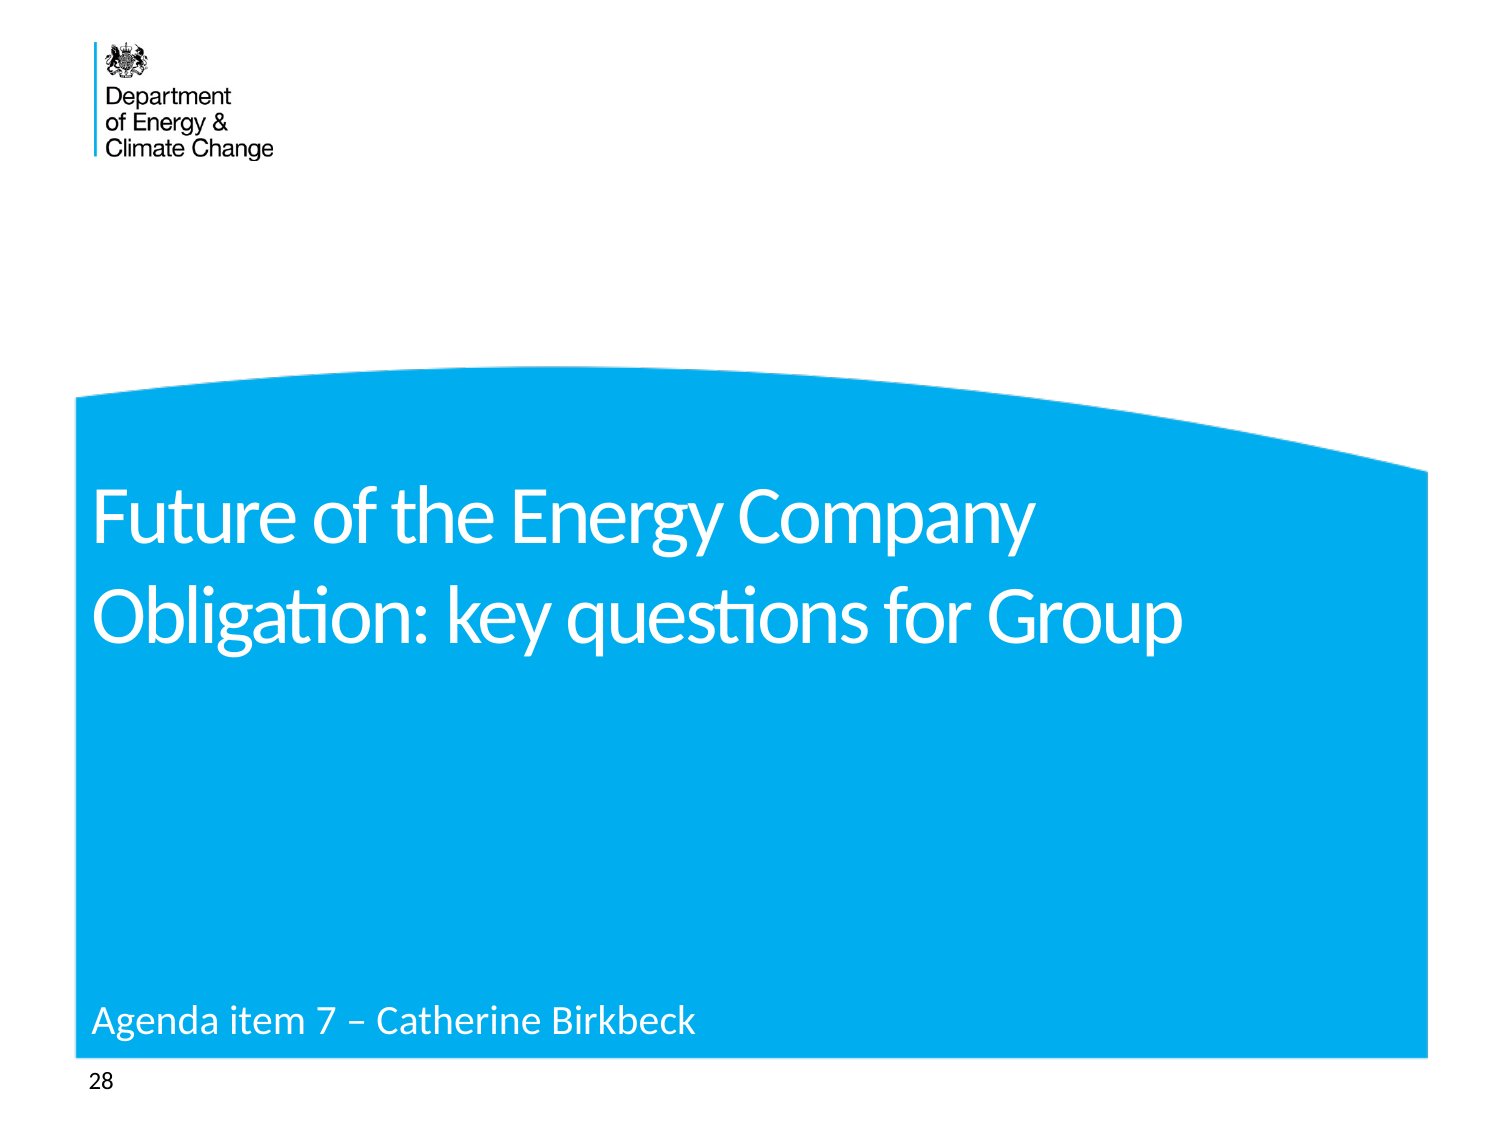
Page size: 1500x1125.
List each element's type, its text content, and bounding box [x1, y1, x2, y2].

picture [94, 42, 273, 161]
subtitle Agenda item 7 – Catherine Birkbeck [91, 786, 1344, 1034]
title Future of the Energy Company Obligation: key questions for Group [91, 460, 1344, 786]
text_box 28 [0, 1034, 1500, 1125]
